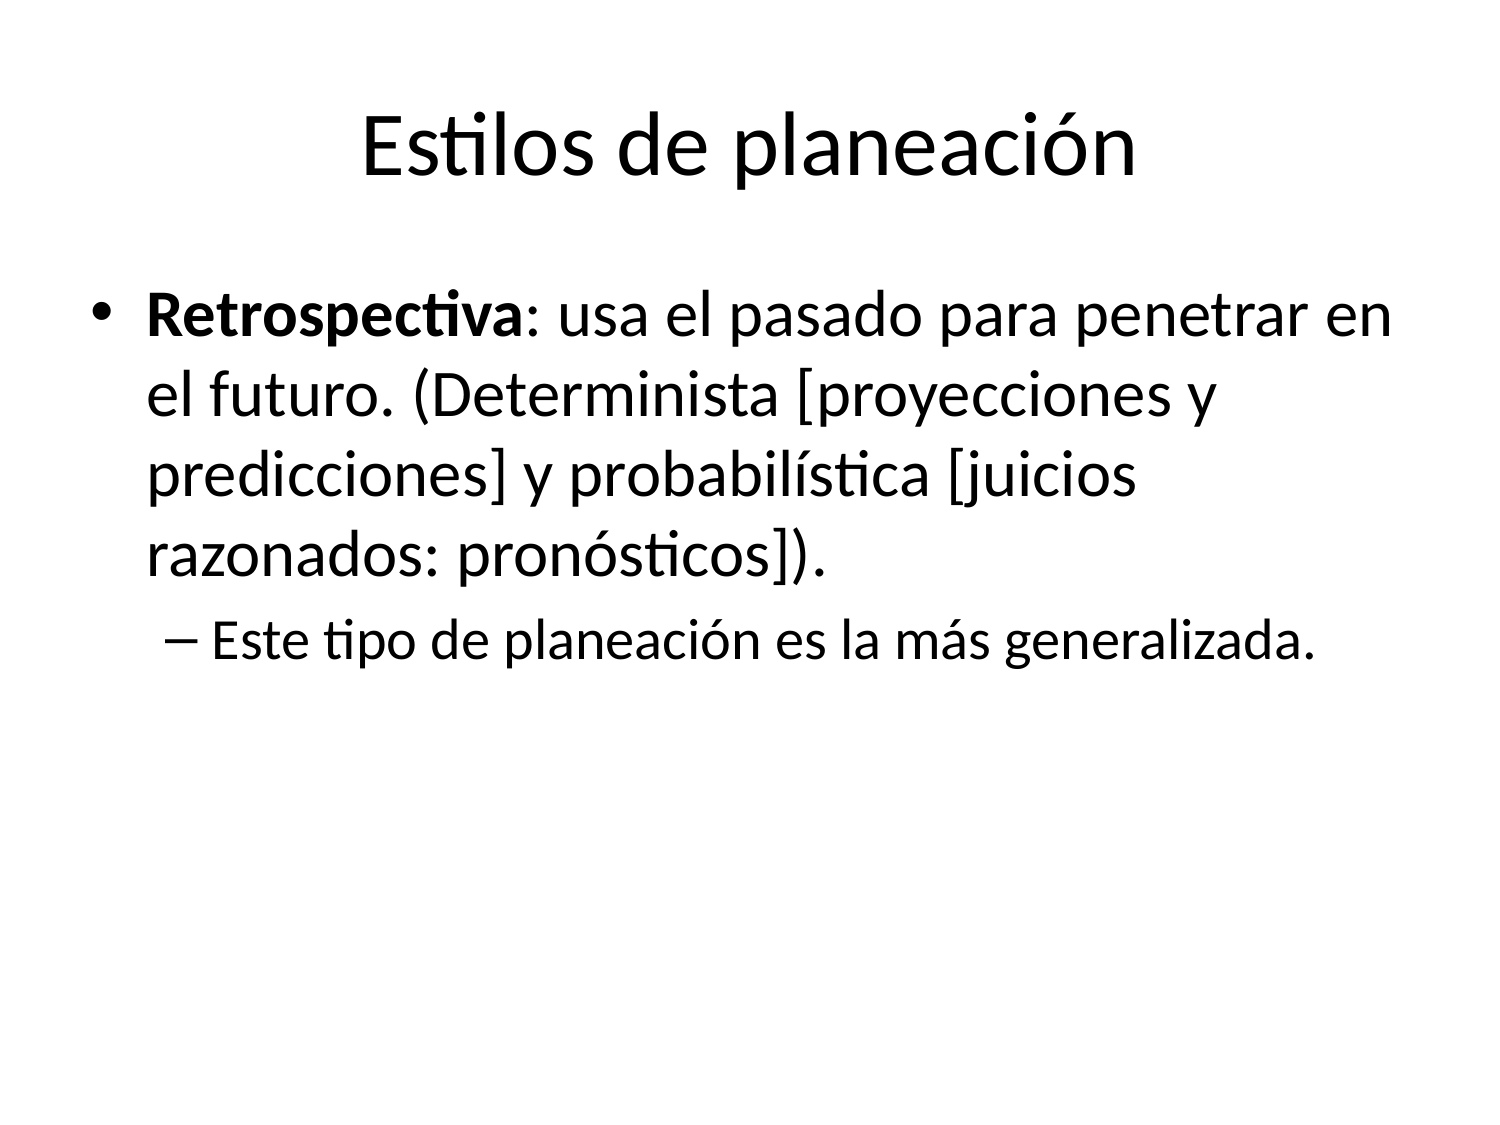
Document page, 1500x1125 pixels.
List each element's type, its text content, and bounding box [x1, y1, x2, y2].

list Retrospectiva: usa el pasado para penetrar en el futuro. (Determinista [proyecciones y predicciones] y probabilística [juicios razonados: pronósticos]). Este tipo de planeación es la más generalizada. [75, 262, 1425, 1005]
title Estilos de planeación [75, 45, 1425, 233]
